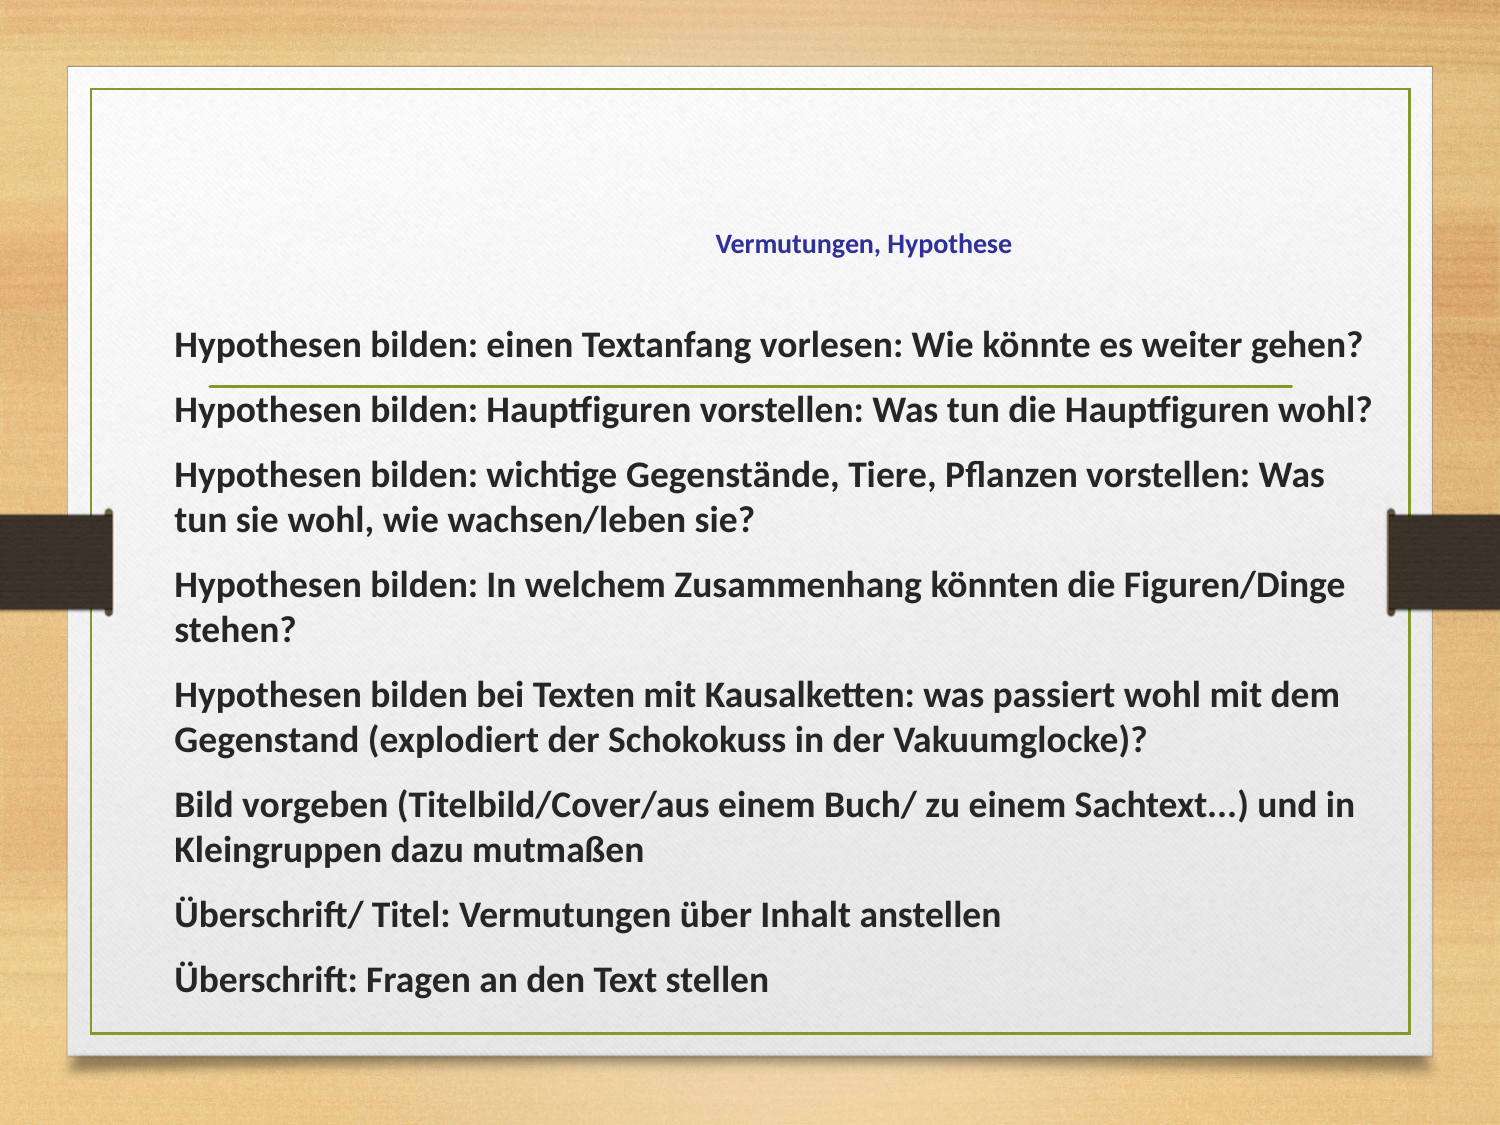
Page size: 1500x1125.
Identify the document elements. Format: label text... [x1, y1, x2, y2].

title Vermutungen, Hypothese [319, 217, 1416, 313]
list Hypothesen bilden: einen Textanfang vorlesen: Wie könnte es weiter gehen? Hypothesen bilden: Hauptfiguren vorstellen: Was tun die Hauptfiguren wohl? Hypothesen bilden: wichtige Gegenstände, Tiere, Pflanzen vorstellen: Was tun sie wohl, wie wachsen/leben sie? Hypothesen bilden: In welchem Zusammenhang könnten die Figuren/Dinge stehen? Hypothesen bilden bei Texten mit Kausalketten: was passiert wohl mit dem Gegenstand (explodiert der Schokokuss in der Vakuumglocke)? Bild vorgeben (Titelbild/Cover/aus einem Buch/ zu einem Sachtext...) und in Kleingruppen dazu mutmaßen Überschrift/ Titel: Vermutungen über Inhalt anstellen Überschrift: Fragen an den Text stellen [103, 312, 1397, 1008]
picture [0, 0, 1500, 1125]
